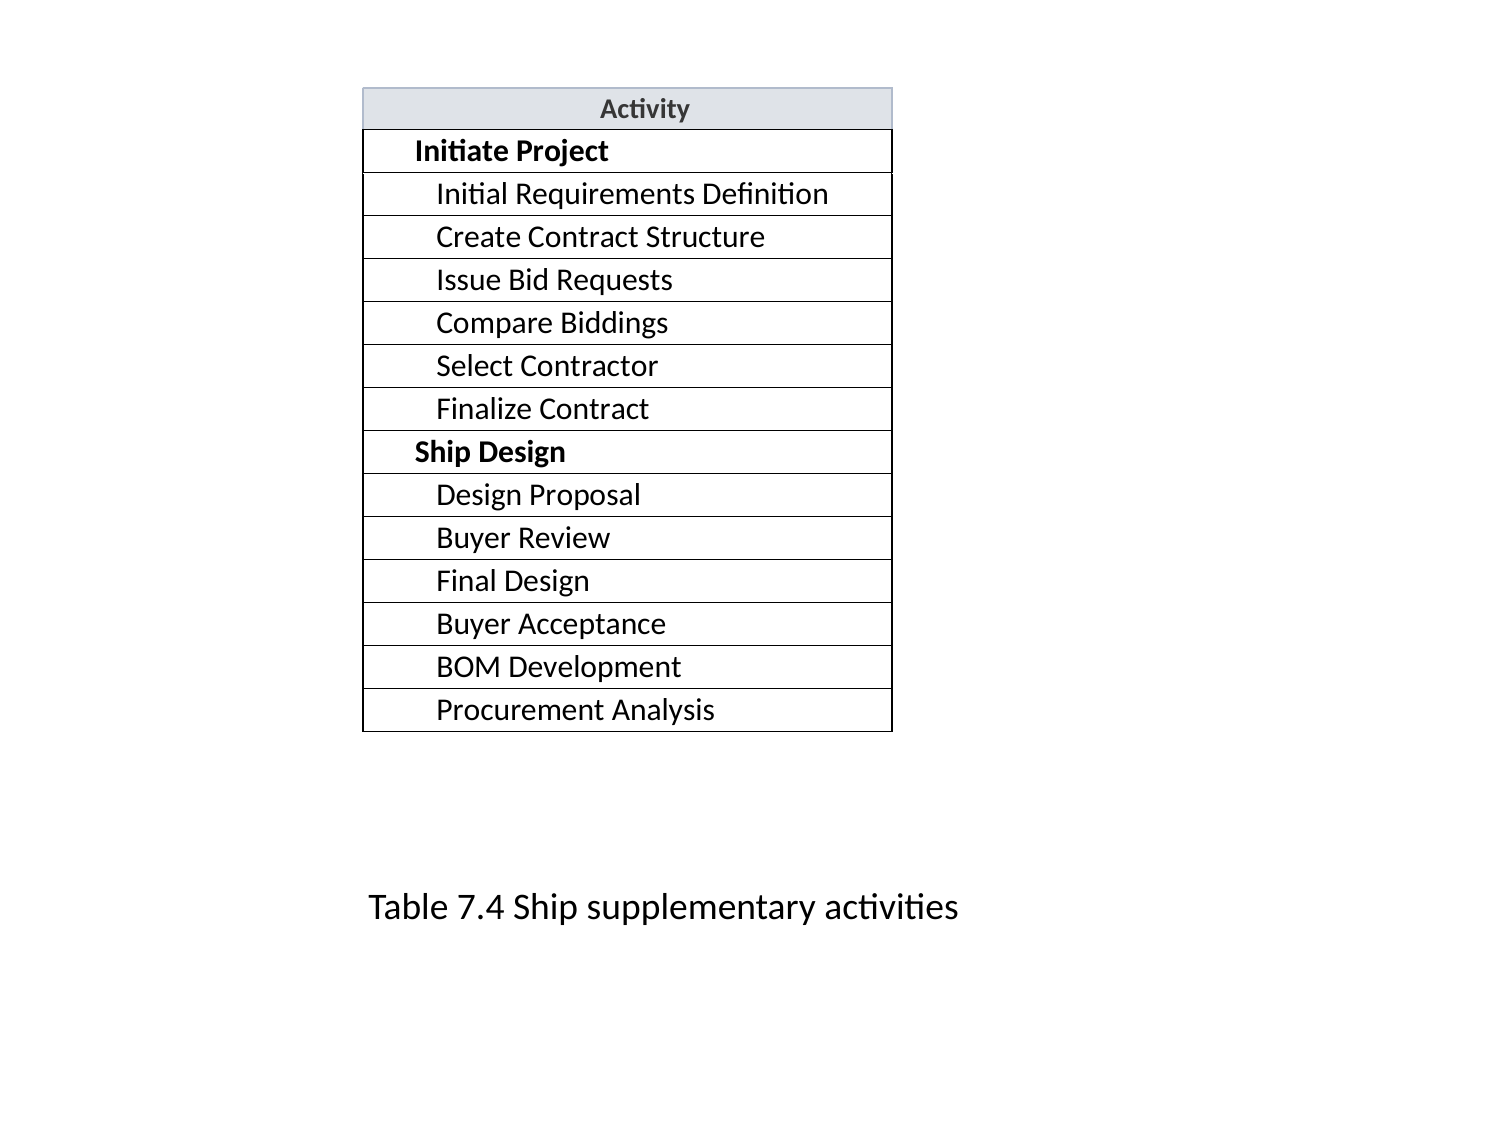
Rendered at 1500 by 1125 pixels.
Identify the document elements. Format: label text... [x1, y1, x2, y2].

text_box Table 7.4 Ship supplementary activities [353, 874, 975, 935]
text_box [0, 87, 1336, 813]
